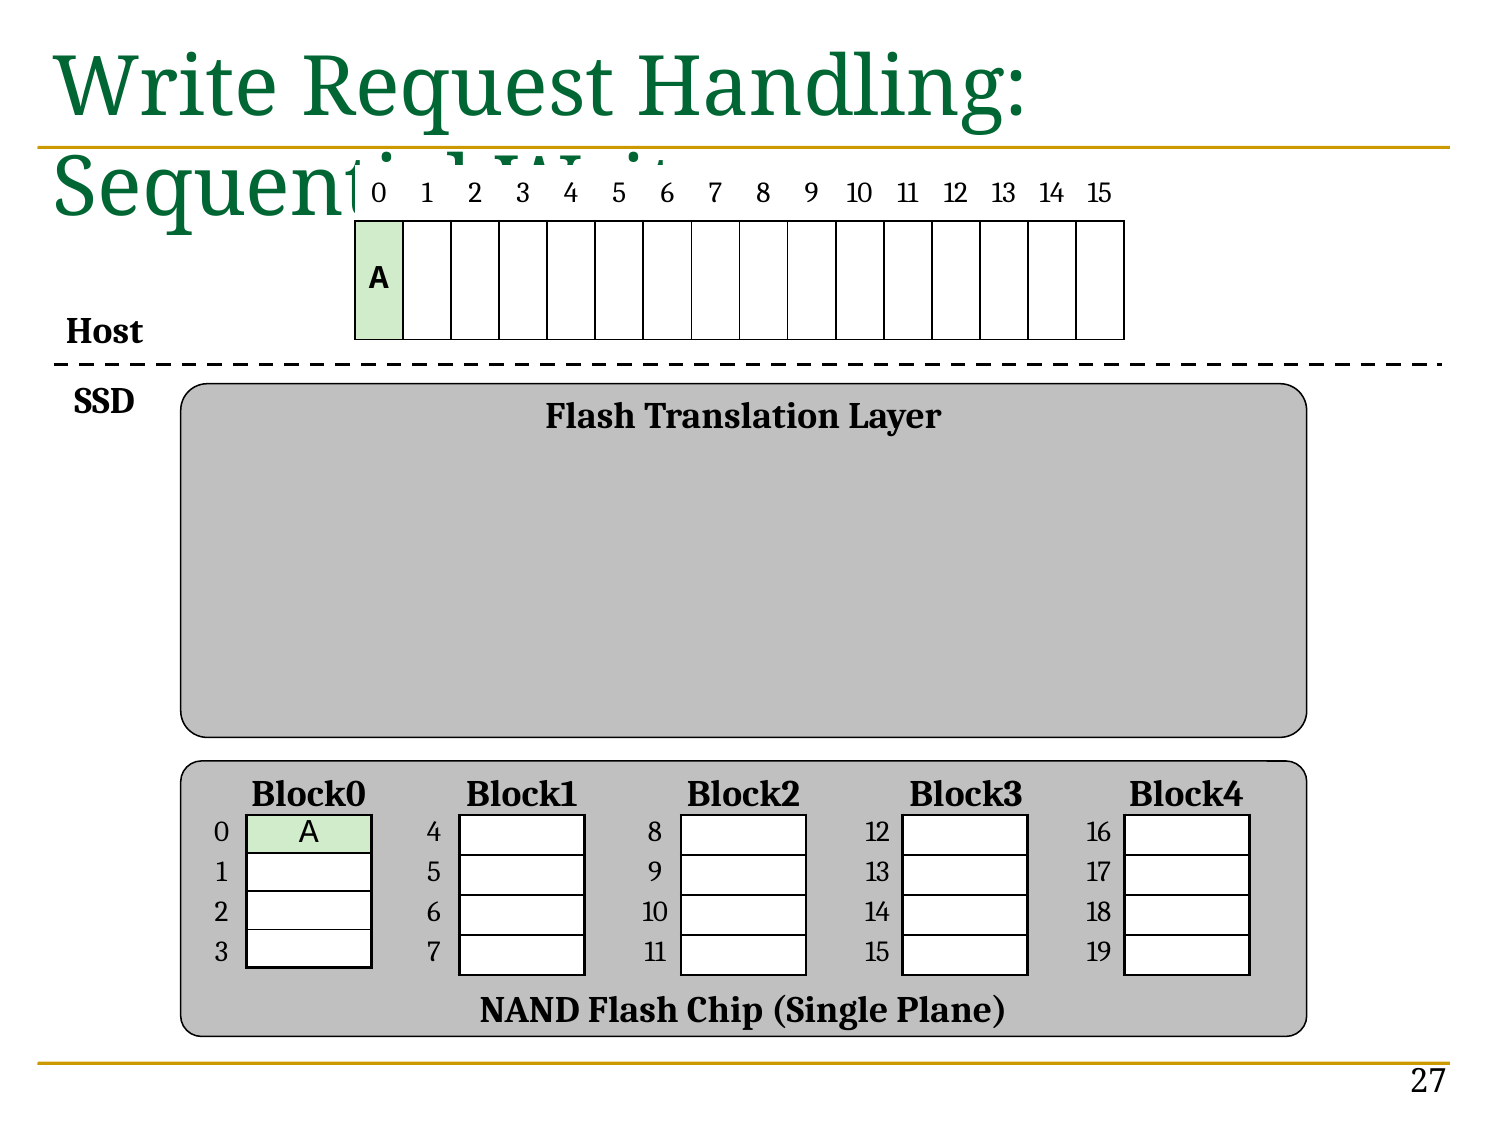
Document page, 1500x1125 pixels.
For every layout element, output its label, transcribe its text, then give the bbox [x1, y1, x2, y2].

text_box Block3 [894, 761, 1038, 822]
table_header 14 [1028, 165, 1076, 220]
table_header 0 [197, 815, 246, 855]
table_cell 7 [410, 935, 458, 975]
table_cell [404, 222, 450, 339]
table_cell [837, 222, 883, 339]
table_cell [1029, 222, 1075, 339]
text_box Block1 [451, 761, 593, 822]
table_header 16 [1075, 815, 1123, 855]
table_header 12 [932, 165, 980, 220]
table_header 13 [980, 165, 1028, 220]
table_cell [692, 222, 739, 339]
table_cell [248, 854, 370, 890]
table_cell [461, 856, 583, 894]
table_cell [904, 856, 1026, 894]
slide_number 27 [1111, 1036, 1462, 1112]
table_cell 2 [197, 895, 246, 935]
table_cell [548, 222, 594, 339]
text_box Block2 [672, 761, 816, 822]
table_header 11 [884, 165, 932, 220]
table_header 1 [403, 165, 451, 220]
table_cell 14 [853, 895, 902, 935]
table_cell 9 [631, 855, 679, 895]
table_header 8 [739, 165, 788, 220]
table_header A [248, 822, 370, 852]
text_box Block4 [1114, 761, 1260, 822]
table_header [461, 822, 583, 854]
text_box Host [51, 298, 159, 358]
table_header 9 [788, 165, 836, 220]
table_cell [682, 936, 805, 974]
table_cell 6 [410, 895, 458, 935]
table_header [904, 822, 1026, 854]
table_cell [682, 896, 805, 934]
text_box Flash Translation Layer [180, 383, 1307, 738]
table_cell 13 [853, 855, 902, 895]
table_cell [248, 930, 370, 966]
table_header 12 [853, 815, 902, 855]
table_cell 18 [1075, 895, 1123, 935]
title Write Request Handling: Sequential Write [37, 24, 1450, 200]
table_cell [788, 222, 835, 339]
table_cell [981, 222, 1027, 339]
table_header 8 [631, 815, 679, 855]
table_cell [500, 222, 546, 339]
table_header 10 [836, 165, 884, 220]
table_header 3 [499, 165, 547, 220]
table_cell 11 [631, 935, 679, 975]
table_header 4 [547, 165, 595, 220]
table_header 6 [643, 165, 691, 220]
table_cell 19 [1075, 935, 1123, 975]
table_cell [596, 222, 642, 339]
table_cell [452, 222, 498, 339]
table_cell [885, 222, 931, 339]
table_cell 15 [853, 935, 902, 975]
table_header [682, 822, 805, 854]
table_cell [1126, 936, 1248, 974]
table_header [1126, 822, 1248, 854]
table_cell [682, 856, 805, 894]
text_box Block0 [236, 761, 381, 822]
table_cell [644, 222, 691, 339]
table_cell 10 [631, 895, 679, 935]
table_cell [904, 896, 1026, 934]
table_header 5 [595, 165, 643, 220]
table_cell 1 [197, 855, 246, 895]
table_cell [904, 936, 1026, 974]
table_header 15 [1076, 165, 1124, 220]
table_cell [461, 936, 583, 974]
table_cell [933, 222, 979, 339]
table_cell 5 [410, 855, 458, 895]
table_cell [1126, 896, 1248, 934]
table_cell [248, 892, 370, 929]
table_header 7 [691, 165, 739, 220]
table_header 0 [355, 165, 403, 220]
text_box SSD [59, 373, 150, 428]
text_box NAND Flash Chip (Single Plane) [180, 760, 1307, 1037]
table_header 4 [410, 815, 458, 855]
table_cell 3 [197, 935, 246, 975]
table_cell 17 [1075, 855, 1123, 895]
table_cell [1126, 856, 1248, 894]
table_cell A [356, 222, 402, 339]
table_header 2 [451, 165, 499, 220]
table_cell [1077, 222, 1123, 339]
table_cell [461, 896, 583, 934]
table_cell [740, 222, 787, 339]
